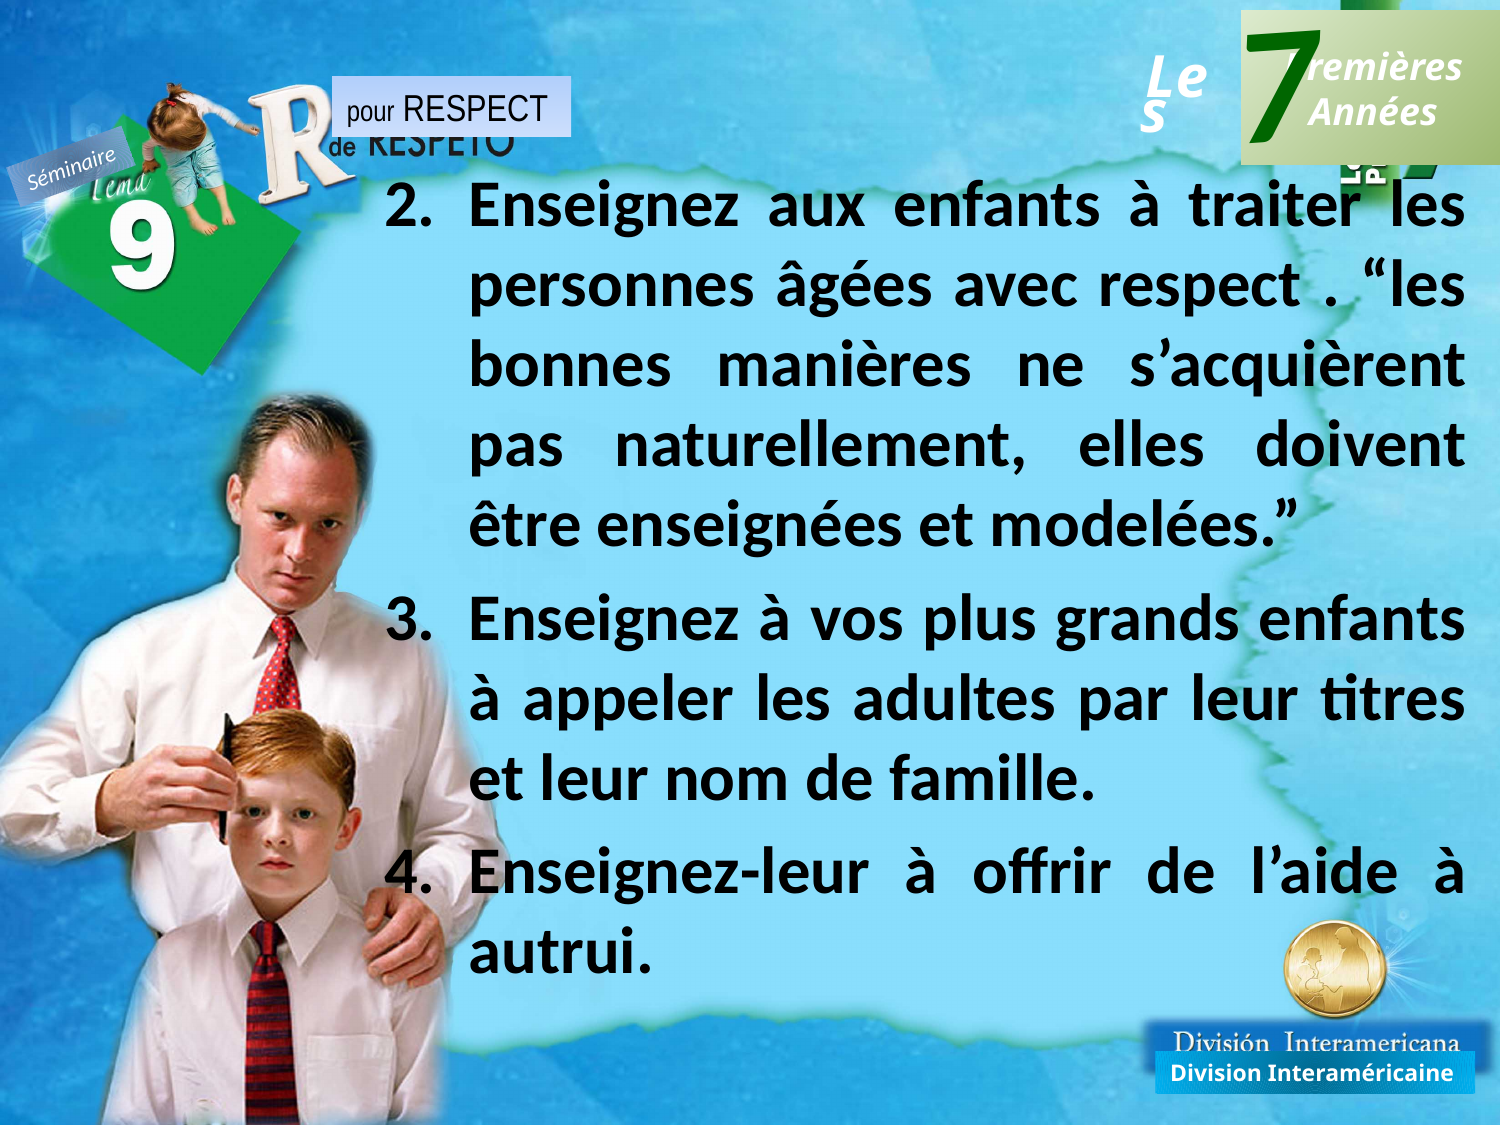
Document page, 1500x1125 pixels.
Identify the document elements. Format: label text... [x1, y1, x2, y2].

picture [0, 0, 1500, 1125]
list Enseignez aux enfants à traiter les personnes âgées avec respect . “les bonnes manières ne s’acquièrent pas naturellement, elles doivent être enseignées et modelées.” Enseignez à vos plus grands enfants à appeler les adultes par leur titres et leur nom de famille. Enseignez-leur à offrir de l’aide à autrui. [369, 152, 1483, 1090]
